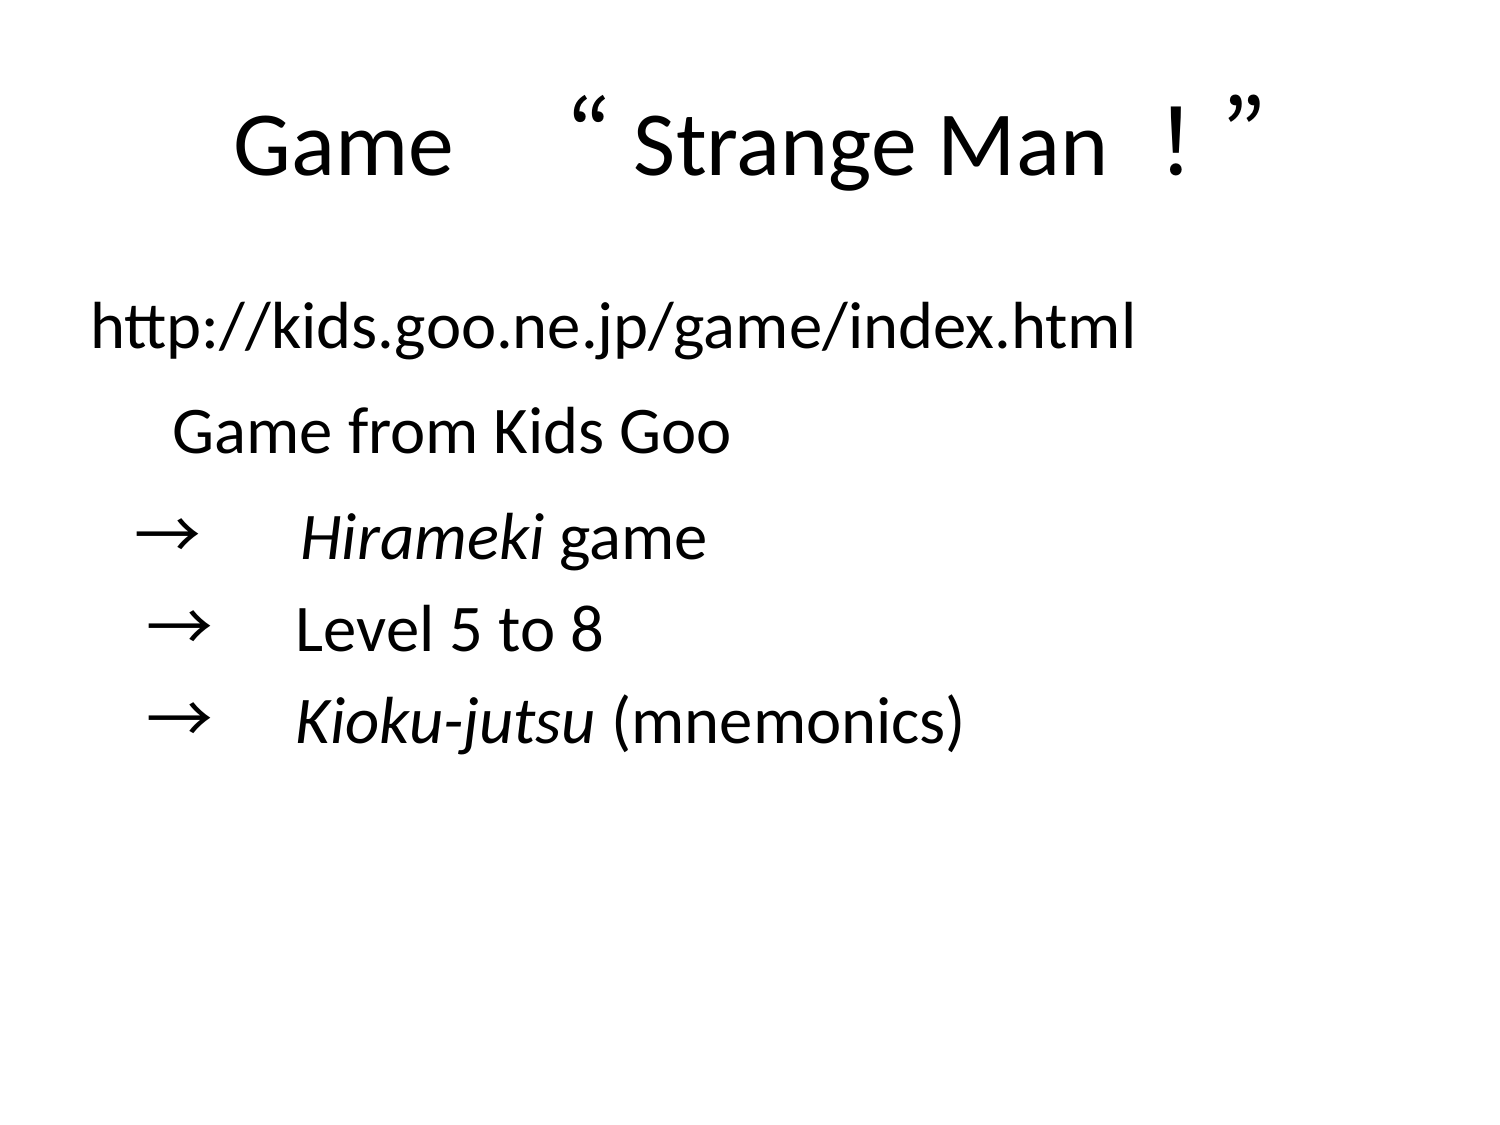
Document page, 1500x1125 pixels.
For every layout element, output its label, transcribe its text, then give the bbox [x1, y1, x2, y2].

title Game “Strange Man！” [75, 45, 1425, 233]
list http://kids.goo.ne.jp/game/index.html Game from Kids Goo → Hirameki game → Level 5 to 8 → Kioku-jutsu (mnemonics) [75, 262, 1425, 1005]
